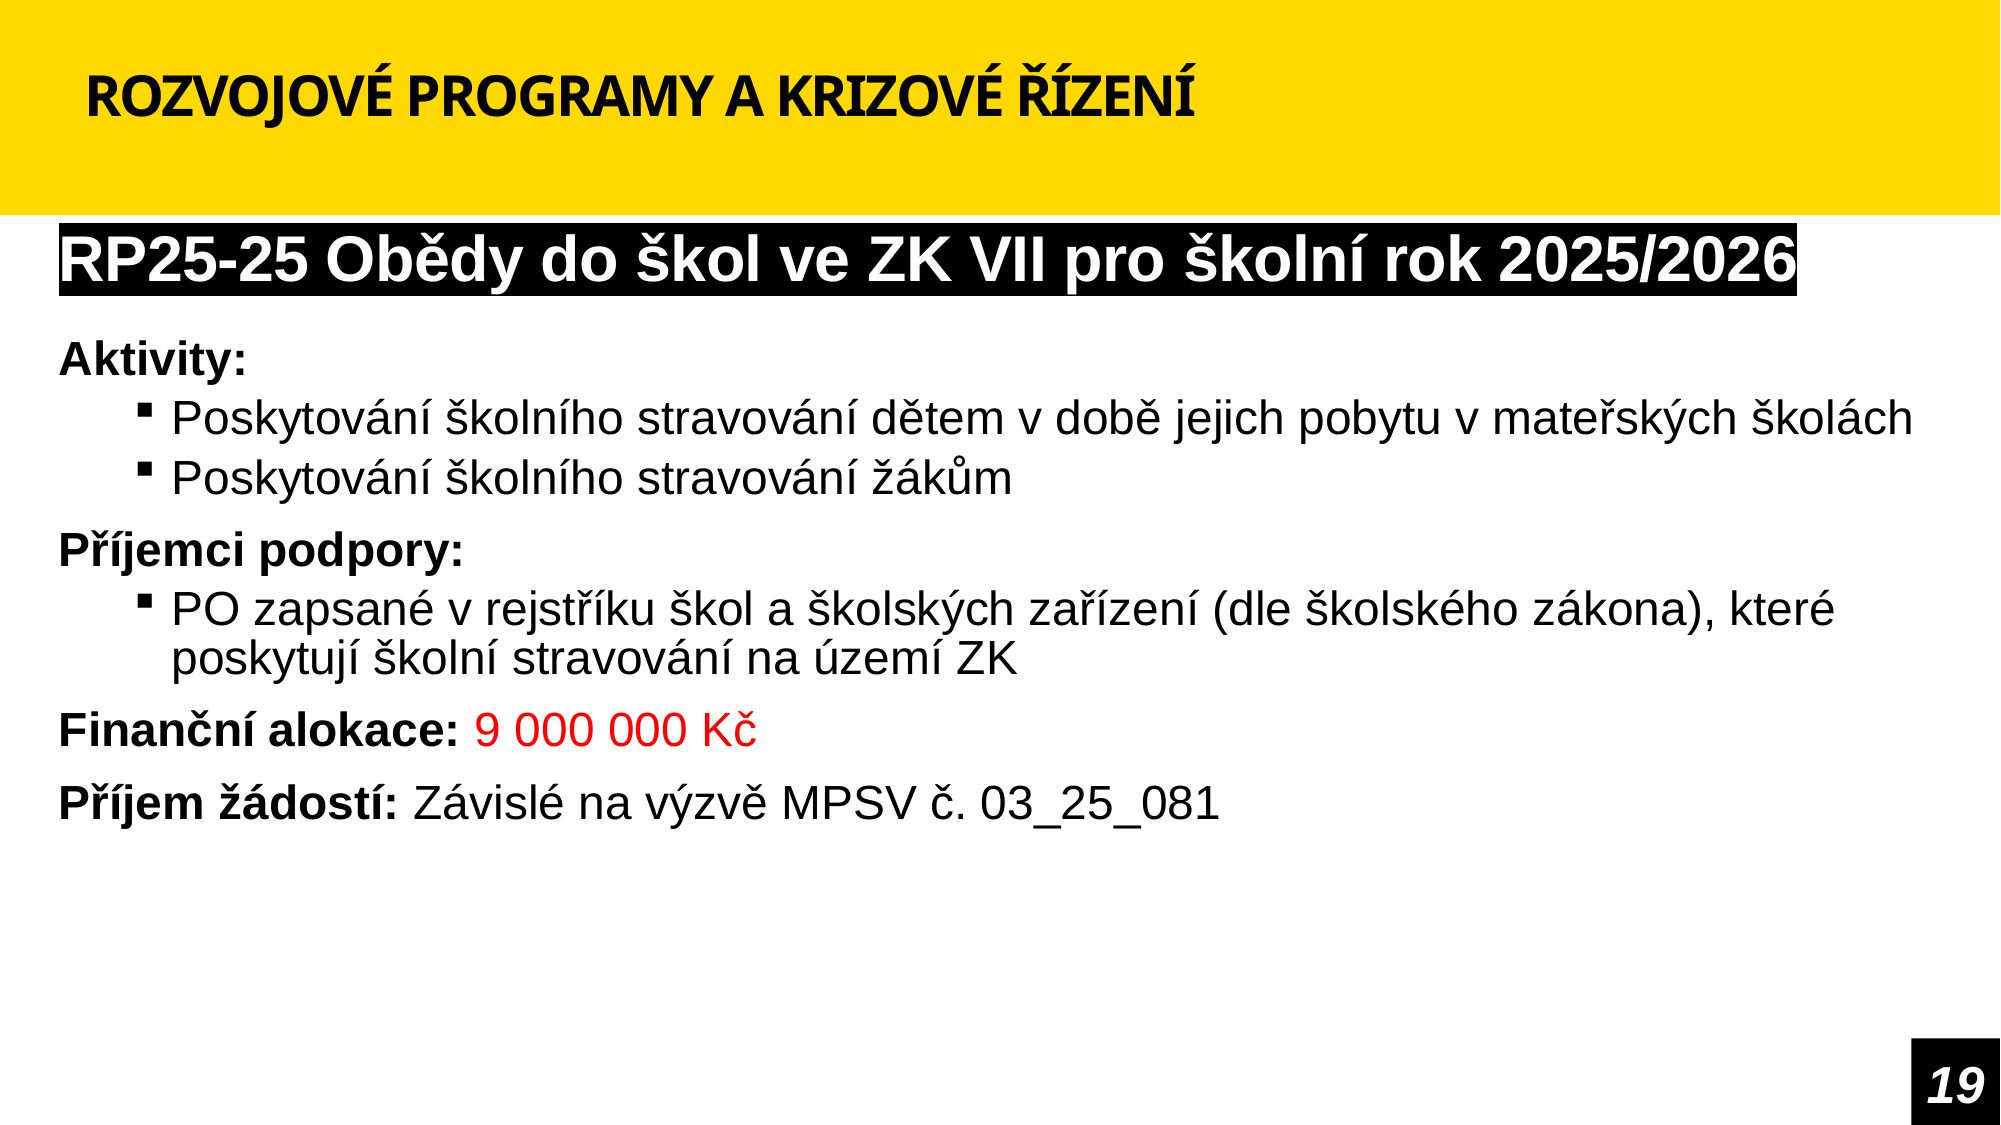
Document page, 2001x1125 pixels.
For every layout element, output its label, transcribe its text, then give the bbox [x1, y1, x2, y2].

slide_number 19 [1911, 1038, 2000, 1125]
list RP25-25 Obědy do škol ve ZK VII pro školní rok 2025/2026 Aktivity: Poskytování školního stravování dětem v době jejich pobytu v mateřských školách Poskytování školního stravování žákům Příjemci podpory: PO zapsané v rejstříku škol a školských zařízení (dle školského zákona), které poskytují školní stravování na území ZK Finanční alokace: 9 000 000 Kč Příjem žádostí: Závislé na výzvě MPSV č. 03_25_081 [0, 218, 2000, 1125]
title ROZVOJOVÉ PROGRAMY A KRIZOVÉ ŘÍZENÍ [69, 60, 1918, 214]
